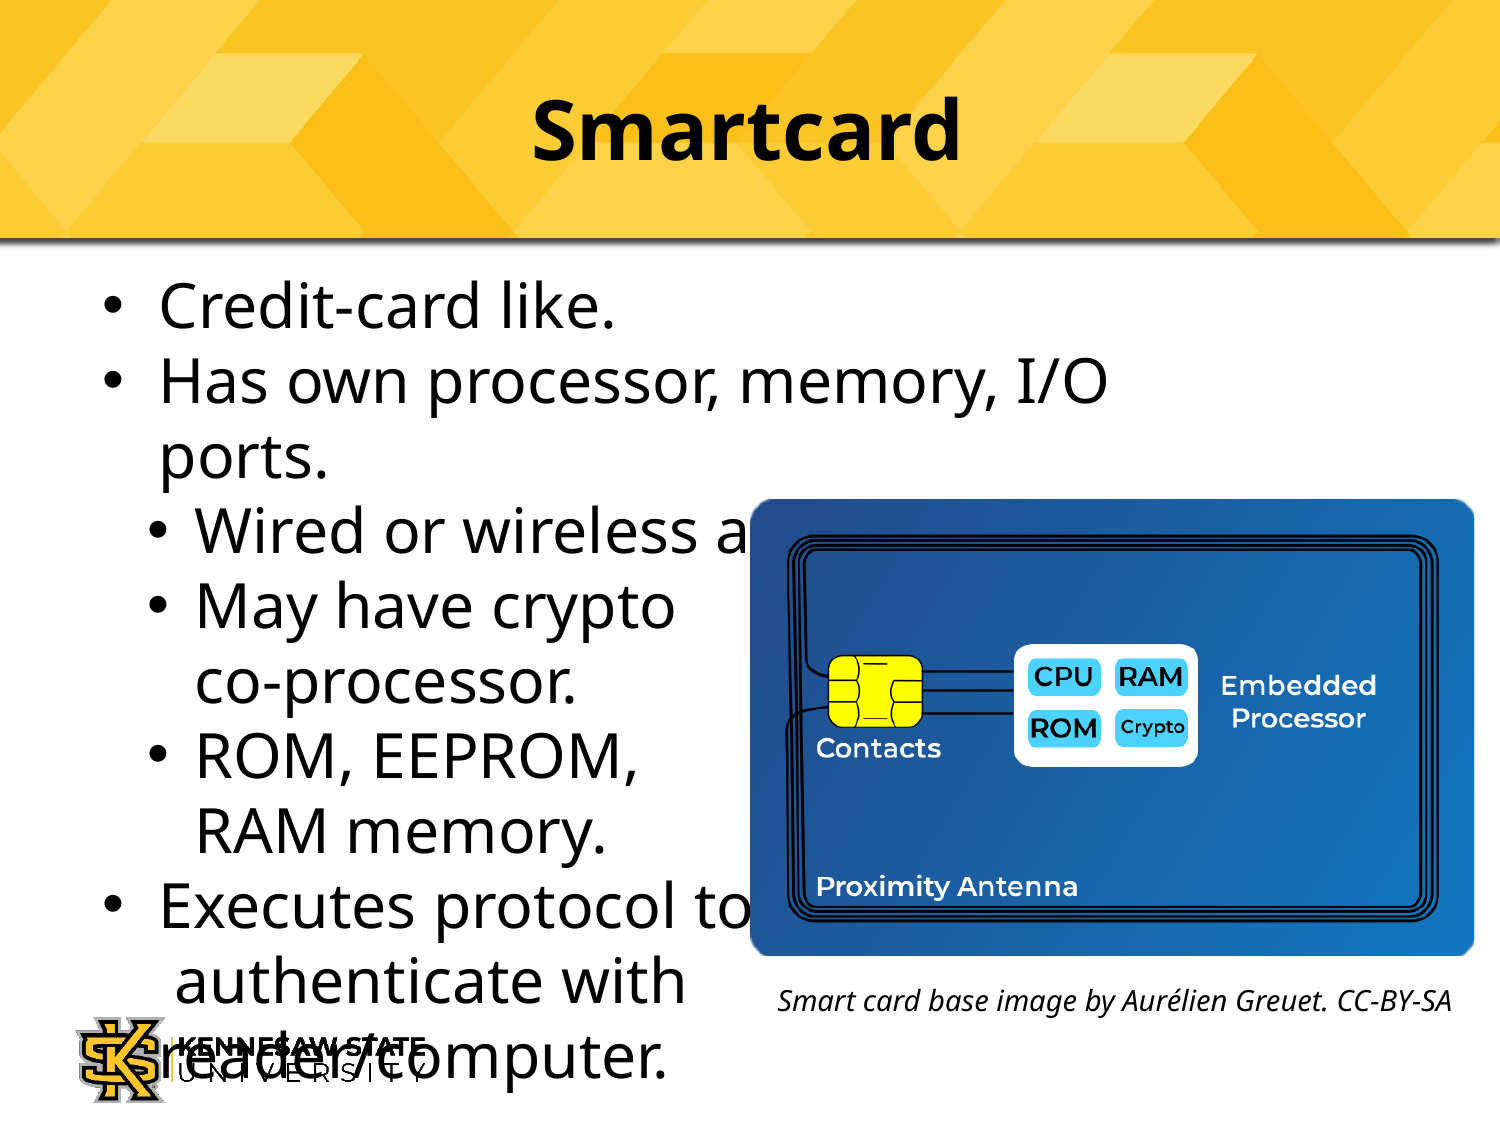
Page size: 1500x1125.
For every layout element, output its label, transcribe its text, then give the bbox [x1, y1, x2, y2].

picture [0, 0, 1500, 251]
picture [75, 1017, 425, 1103]
title Smartcard [159, 50, 1336, 206]
text_box Smart card base image by Aurélien Greuet. CC-BY-SA [762, 974, 1475, 1025]
picture [749, 499, 1476, 957]
list Credit-card like. Has own processor, memory, I/O ports. Wired or wireless access by reader. May have crypto co-processor. ROM, EEPROM, RAM memory. Executes protocol to authenticate with reader/computer. [87, 258, 1313, 990]
